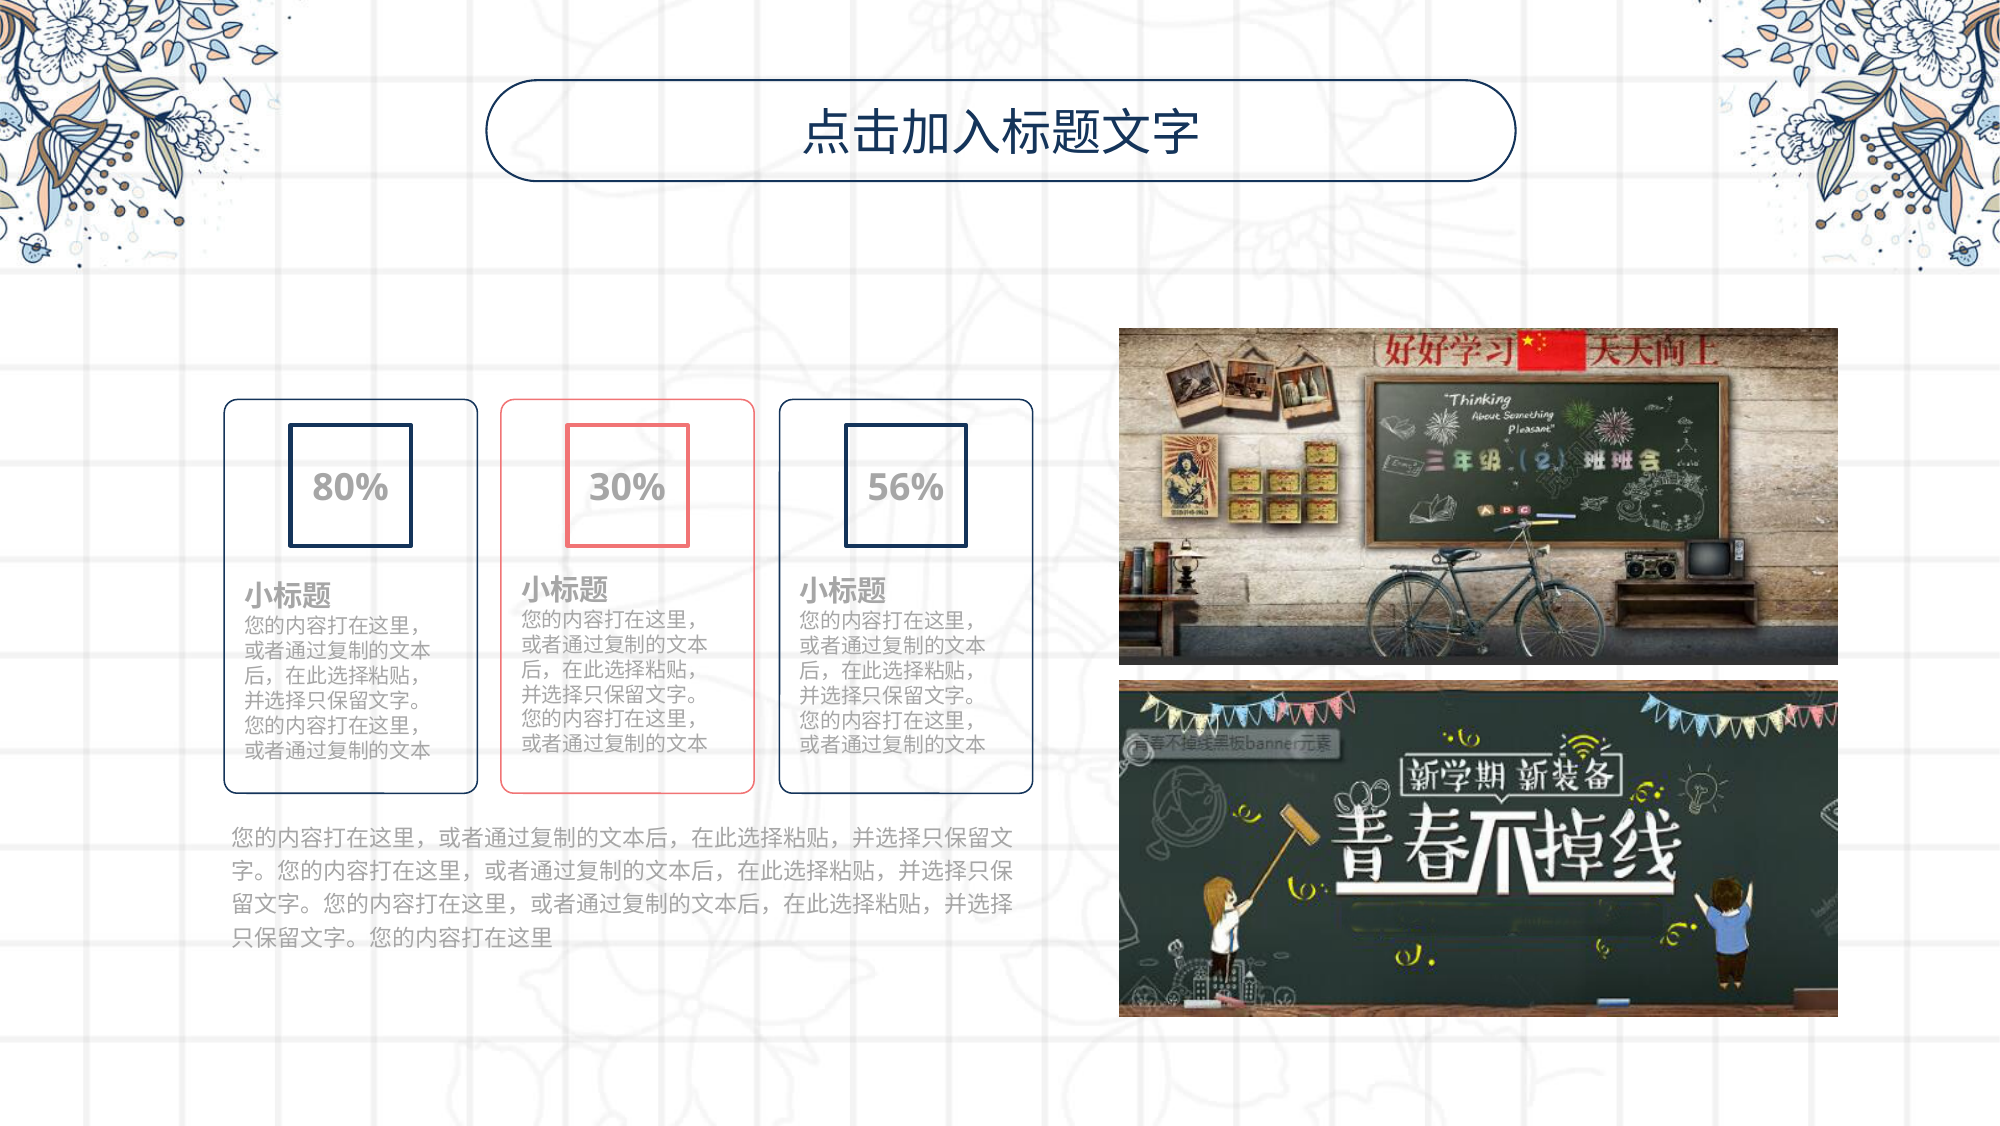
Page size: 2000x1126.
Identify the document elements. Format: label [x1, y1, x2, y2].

picture [0, 0, 2000, 1126]
text_box [428, 79, 1574, 182]
text_box [224, 328, 1839, 1017]
